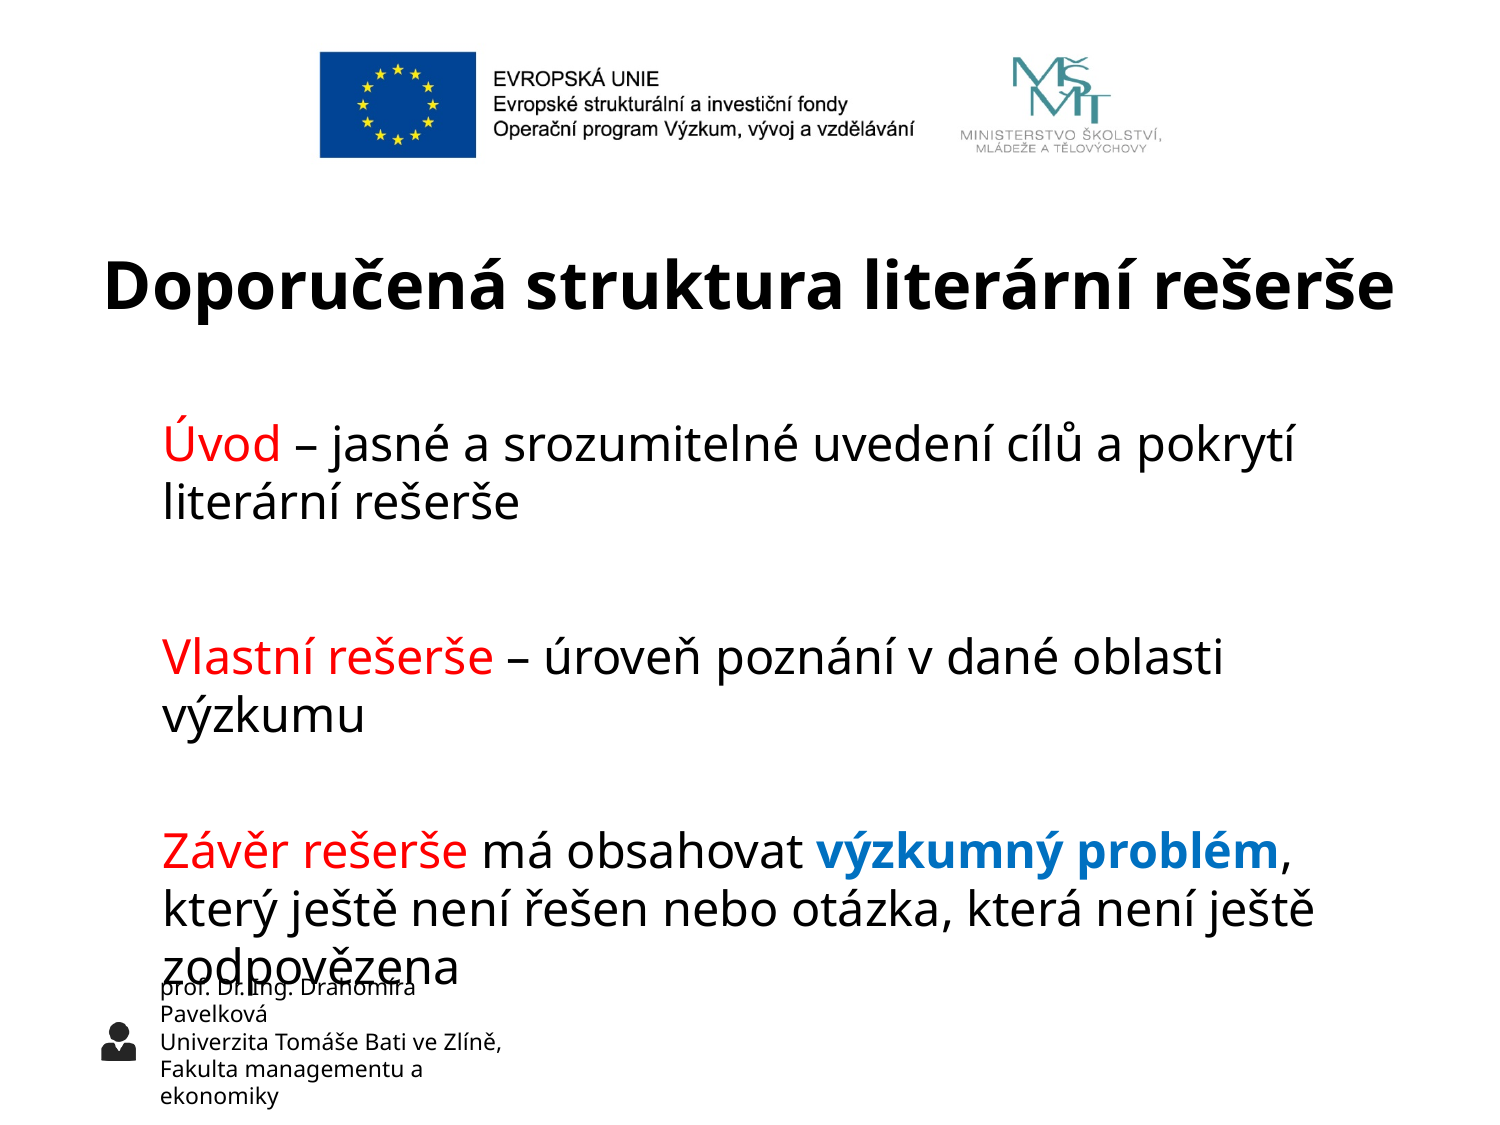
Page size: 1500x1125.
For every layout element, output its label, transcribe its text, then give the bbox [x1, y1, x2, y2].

title Doporučená struktura literární rešerše [75, 226, 1425, 338]
footer prof. Dr. Ing. Drahomíra Pavelková Univerzita Tomáše Bati ve Zlíně, Fakulta managementu a ekonomiky [145, 999, 526, 1083]
list Úvod – jasné a srozumitelné uvedení cílů a pokrytí literární rešerše Vlastní rešerše – úroveň poznání v dané oblasti výzkumu Závěr rešerše má obsahovat výzkumný problém, který ještě není řešen nebo otázka, která není ještě zodpovězena [75, 338, 1425, 1005]
picture [101, 1021, 136, 1062]
picture [267, 0, 1213, 210]
